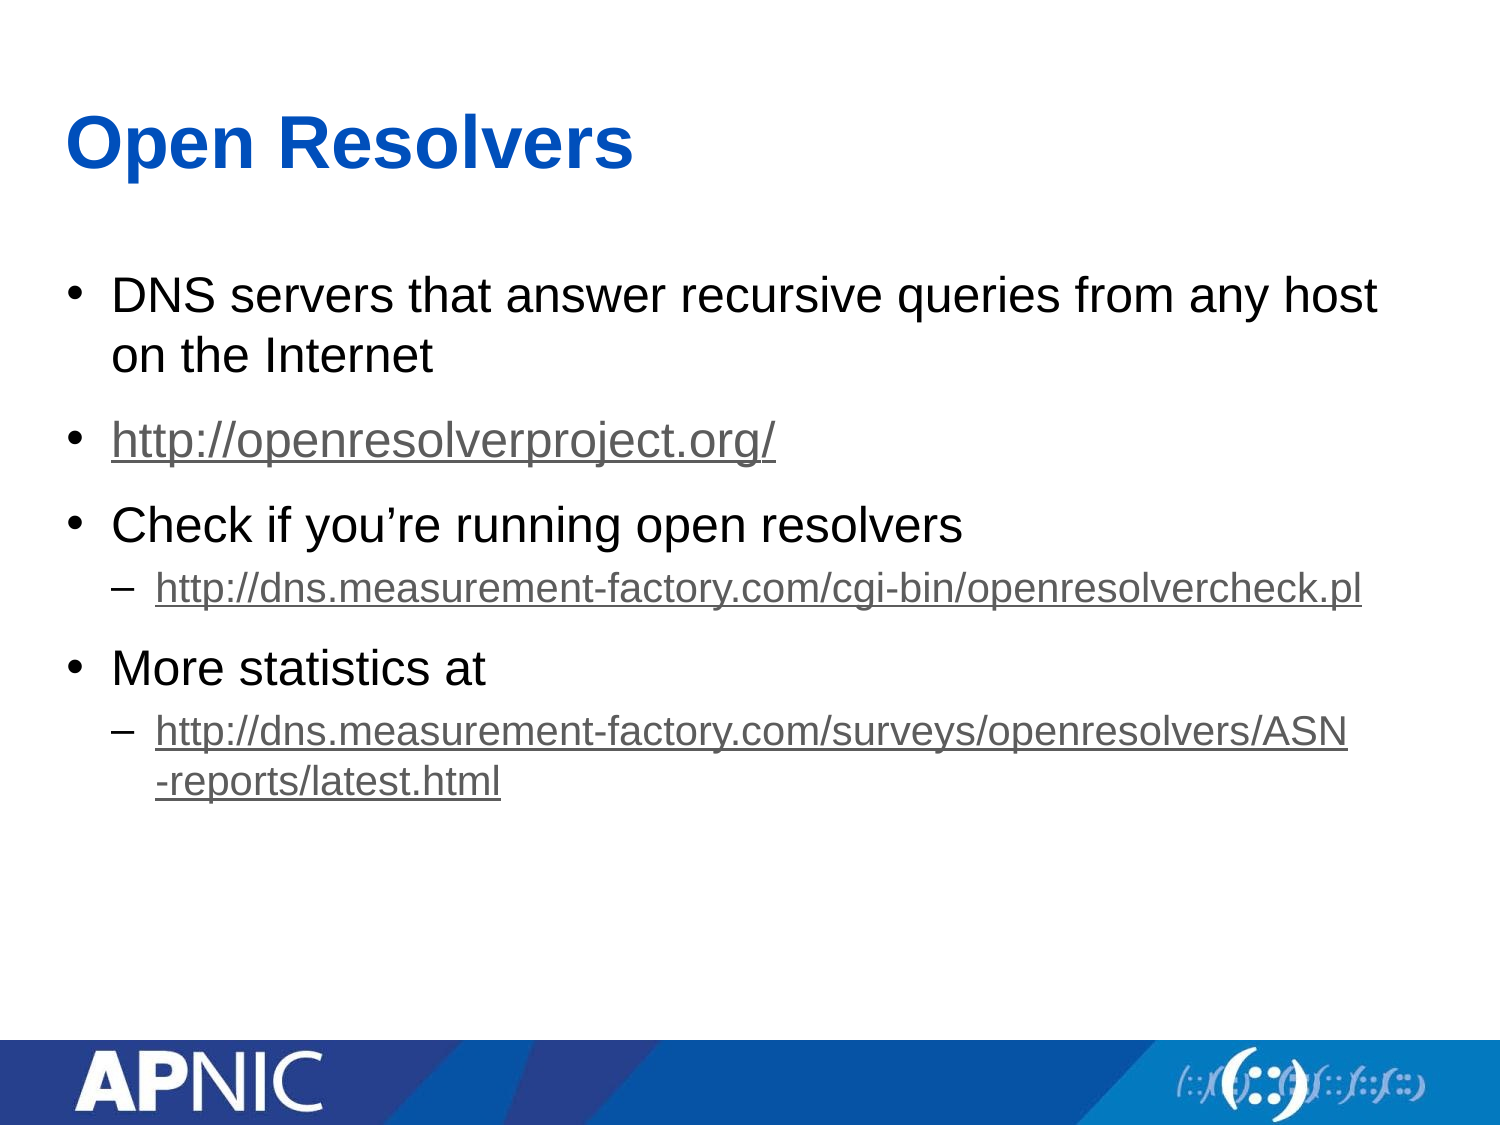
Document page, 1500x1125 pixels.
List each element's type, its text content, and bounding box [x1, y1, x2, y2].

list DNS servers that answer recursive queries from any host on the Internet http://openresolverproject.org/ Check if you’re running open resolvers http://dns.measurement-factory.com/cgi-bin/openresolvercheck.pl More statistics at http://dns.measurement-factory.com/surveys/openresolvers/ASN-reports/latest.html [66, 262, 1437, 1012]
title Open Resolvers [64, 45, 1436, 233]
picture [0, 1040, 1500, 1125]
